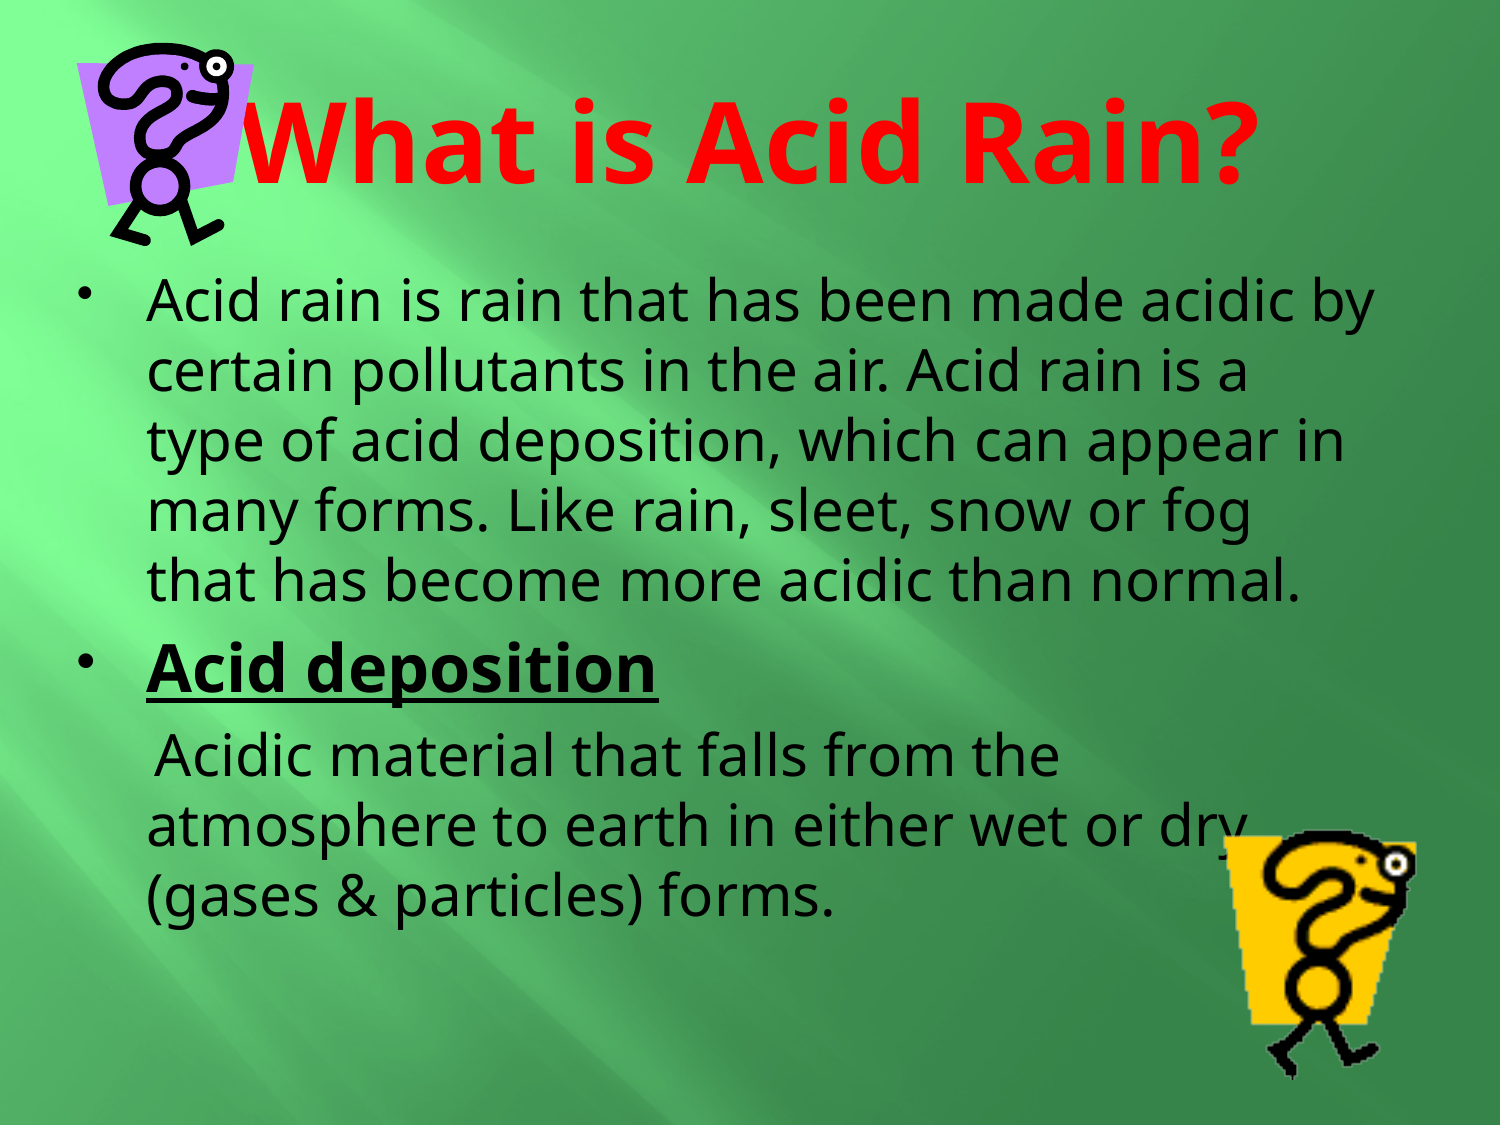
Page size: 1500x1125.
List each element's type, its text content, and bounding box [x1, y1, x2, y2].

picture [1222, 822, 1420, 1080]
picture [76, 42, 255, 247]
text_box [25, 0, 240, 122]
title What is Acid Rain? [255, 45, 1425, 233]
list Acid rain is rain that has been made acidic by certain pollutants in the air. Acid rain is a type of acid deposition, which can appear in many forms. Like rain, sleet, snow or fog that has become more acidic than normal. Acid deposition Acidic material that falls from the atmosphere to earth in either wet or dry (gases & particles) forms. [41, 255, 1392, 1028]
